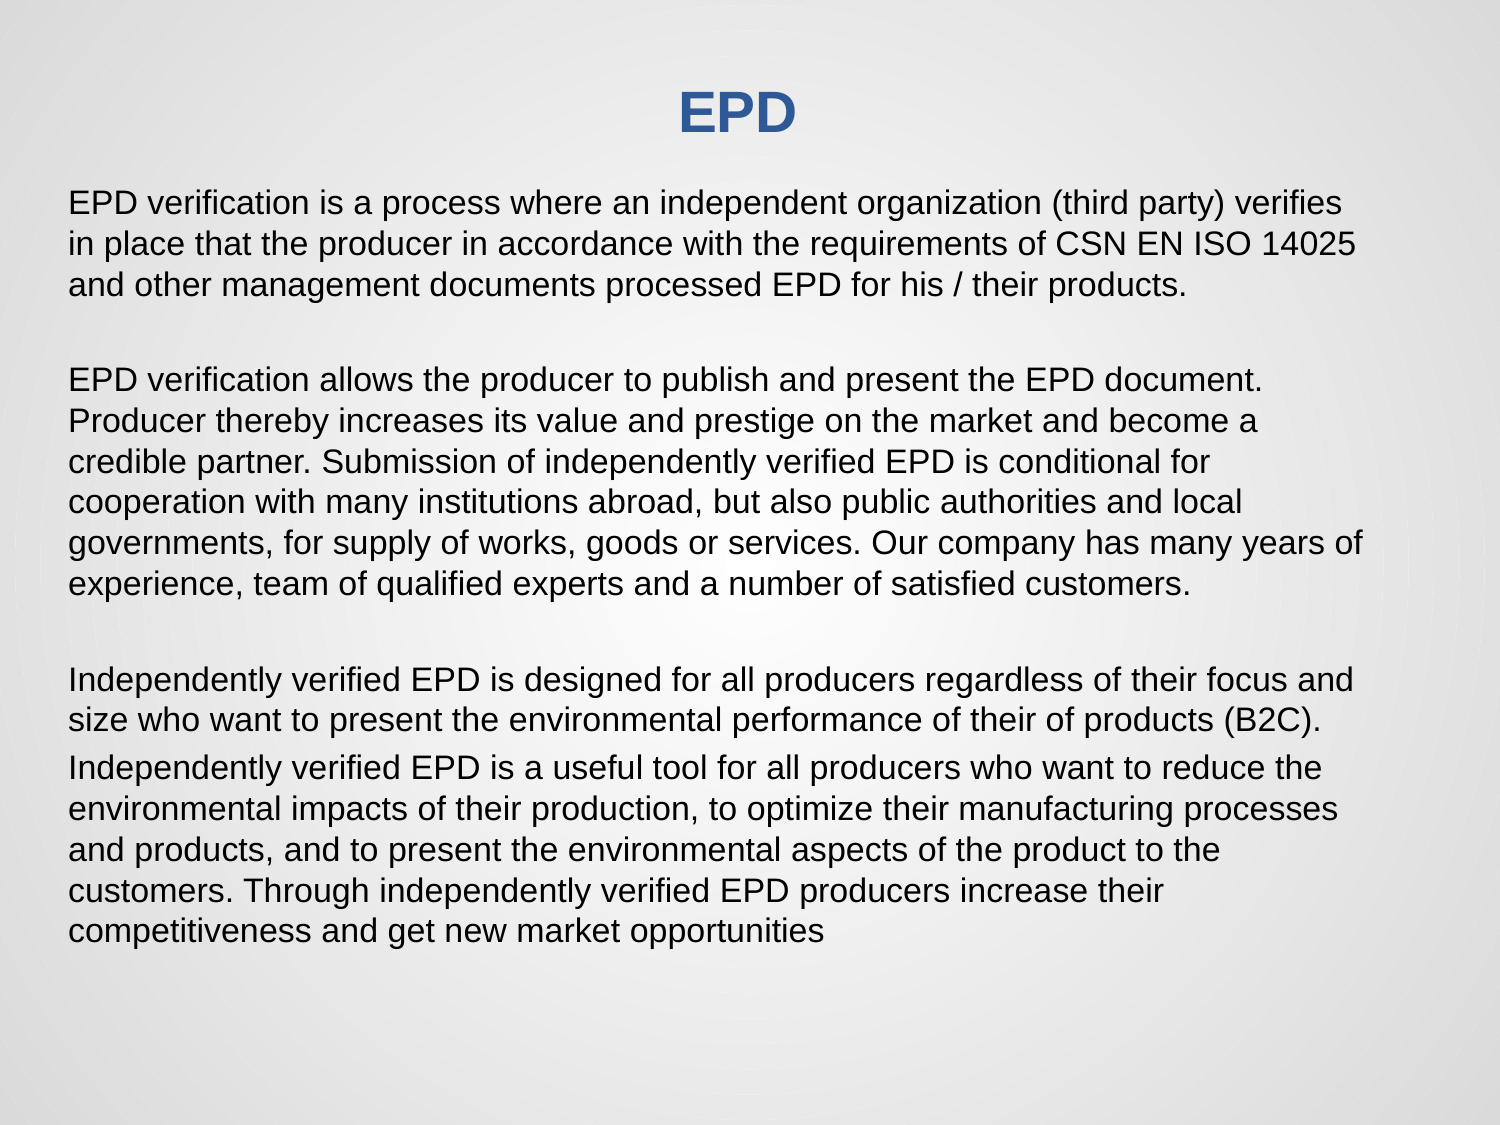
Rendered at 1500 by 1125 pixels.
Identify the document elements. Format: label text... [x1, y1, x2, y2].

title EPD [100, 66, 1376, 220]
subtitle EPD verification is a process where an independent organization (third party) verifies in place that the producer in accordance with the requirements of CSN EN ISO 14025 and other management documents processed EPD for his / their products. EPD verification allows the producer to publish and present the EPD document. Producer thereby increases its value and prestige on the market and become a credible partner. Submission of independently verified EPD is conditional for cooperation with many institutions abroad, but also public authorities and local governments, for supply of works, goods or services. Our company has many years of experience, team of qualified experts and a number of satisfied customers. Independently verified EPD is designed for all producers regardless of their focus and size who want to present the environmental performance of their of products (B2C). Independently verified EPD is a useful tool for all producers who want to reduce the environmental impacts of their production, to optimize their manufacturing processes and products, and to present the environmental aspects of the product to the customers. Through independently verified EPD producers increase their competitiveness and get new market opportunities [53, 172, 1387, 1083]
